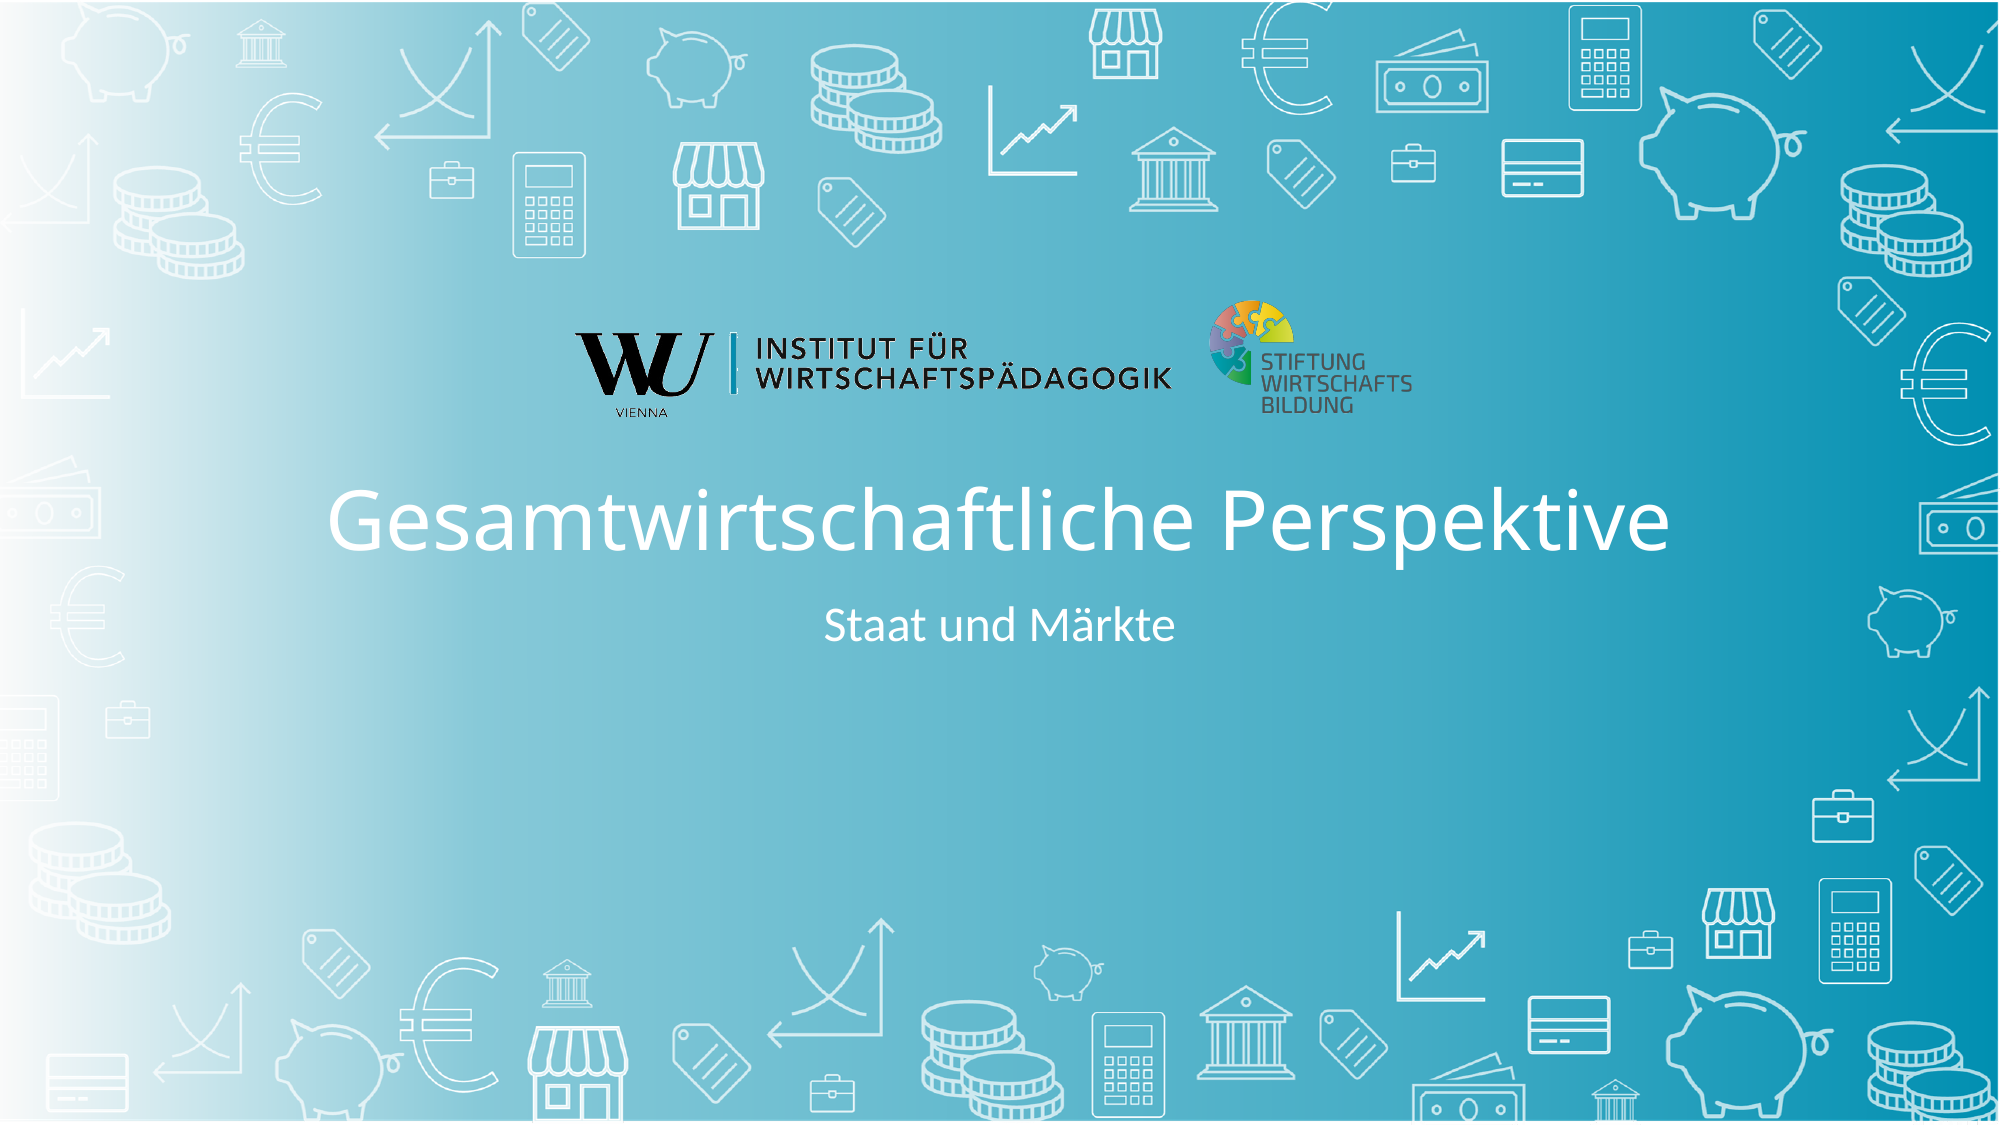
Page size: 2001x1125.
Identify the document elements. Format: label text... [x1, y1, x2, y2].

subtitle Staat und Märkte [249, 590, 1750, 863]
picture [0, 0, 2001, 1125]
title Gesamtwirtschaftliche Perspektive [249, 396, 1750, 576]
